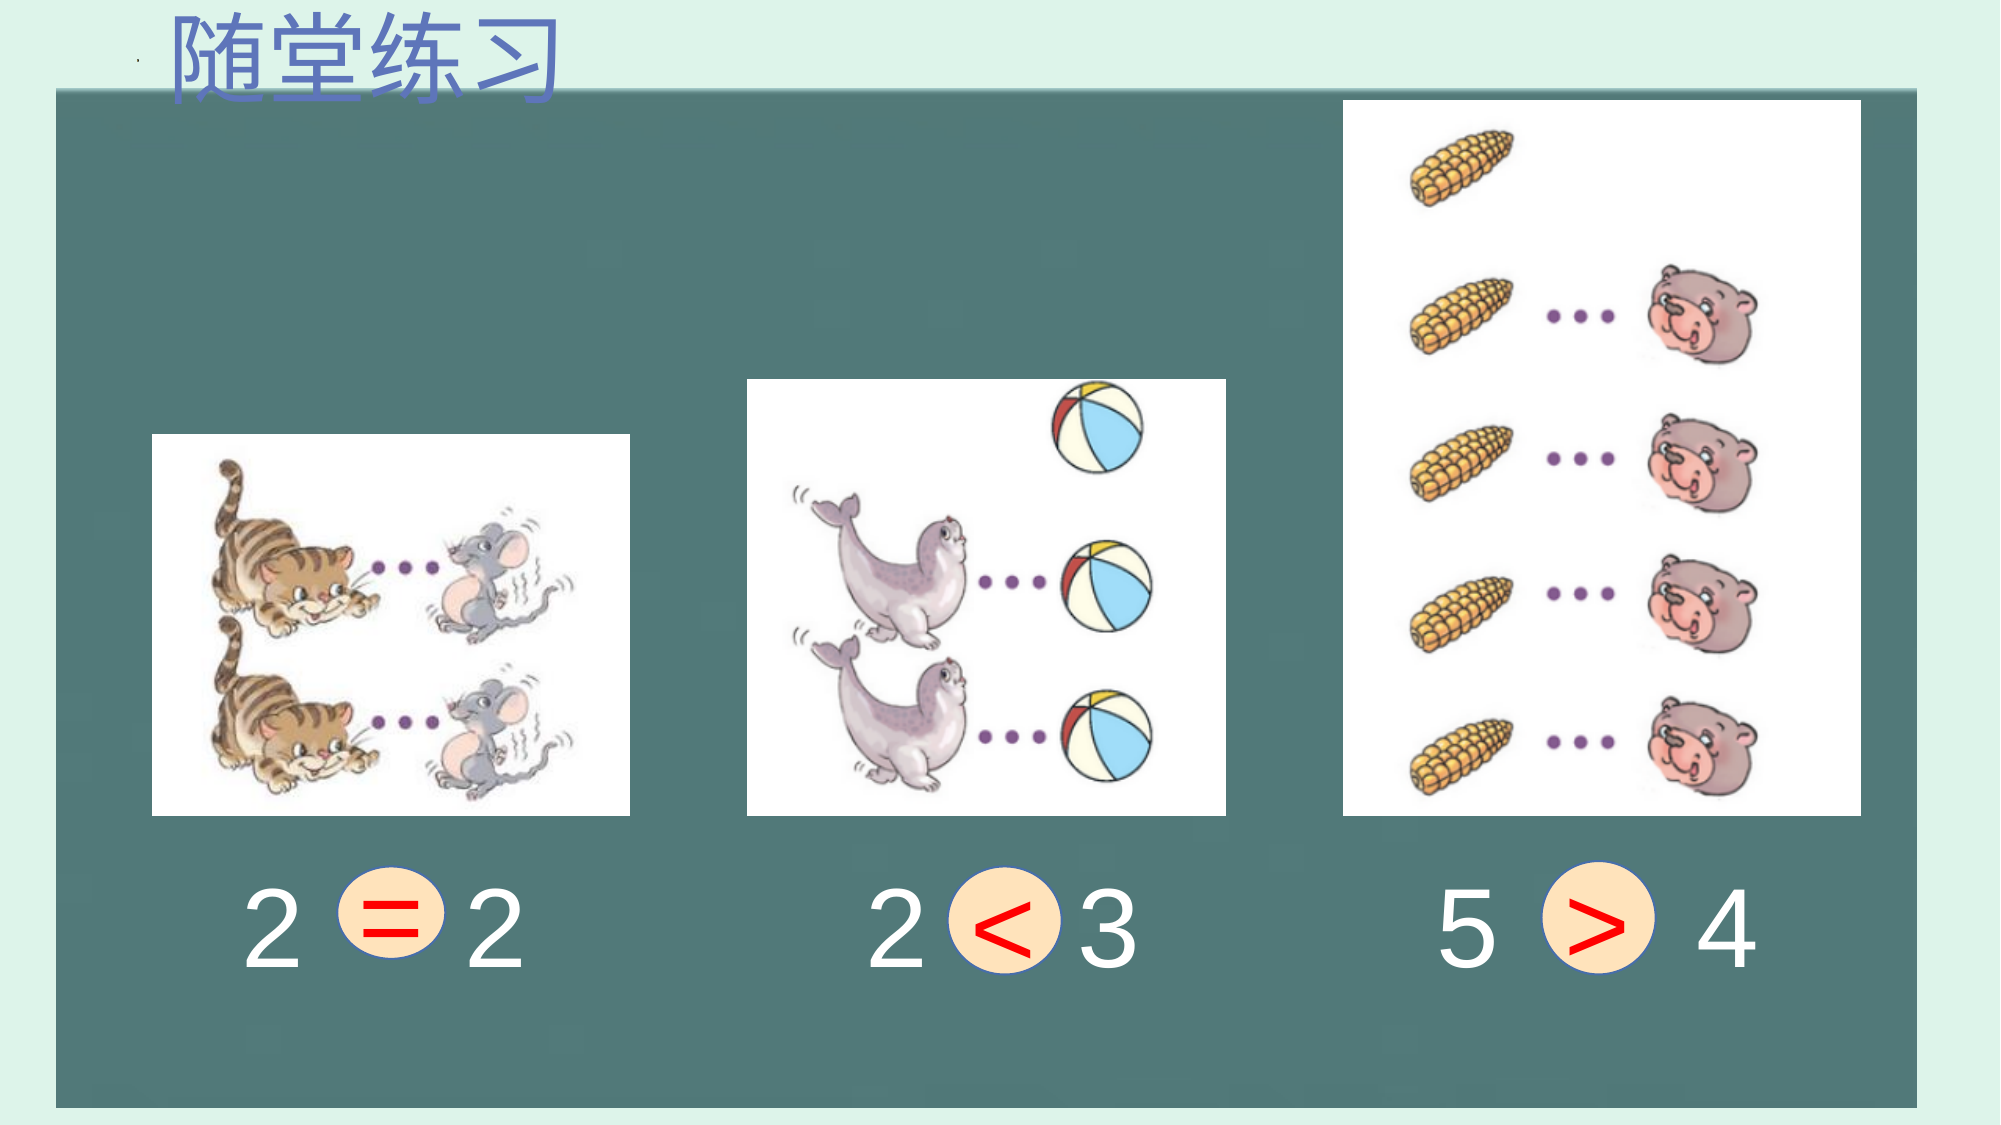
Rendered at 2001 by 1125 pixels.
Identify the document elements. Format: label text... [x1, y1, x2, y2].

picture [56, 88, 1917, 1108]
text_box 随堂练习 [153, 0, 701, 62]
